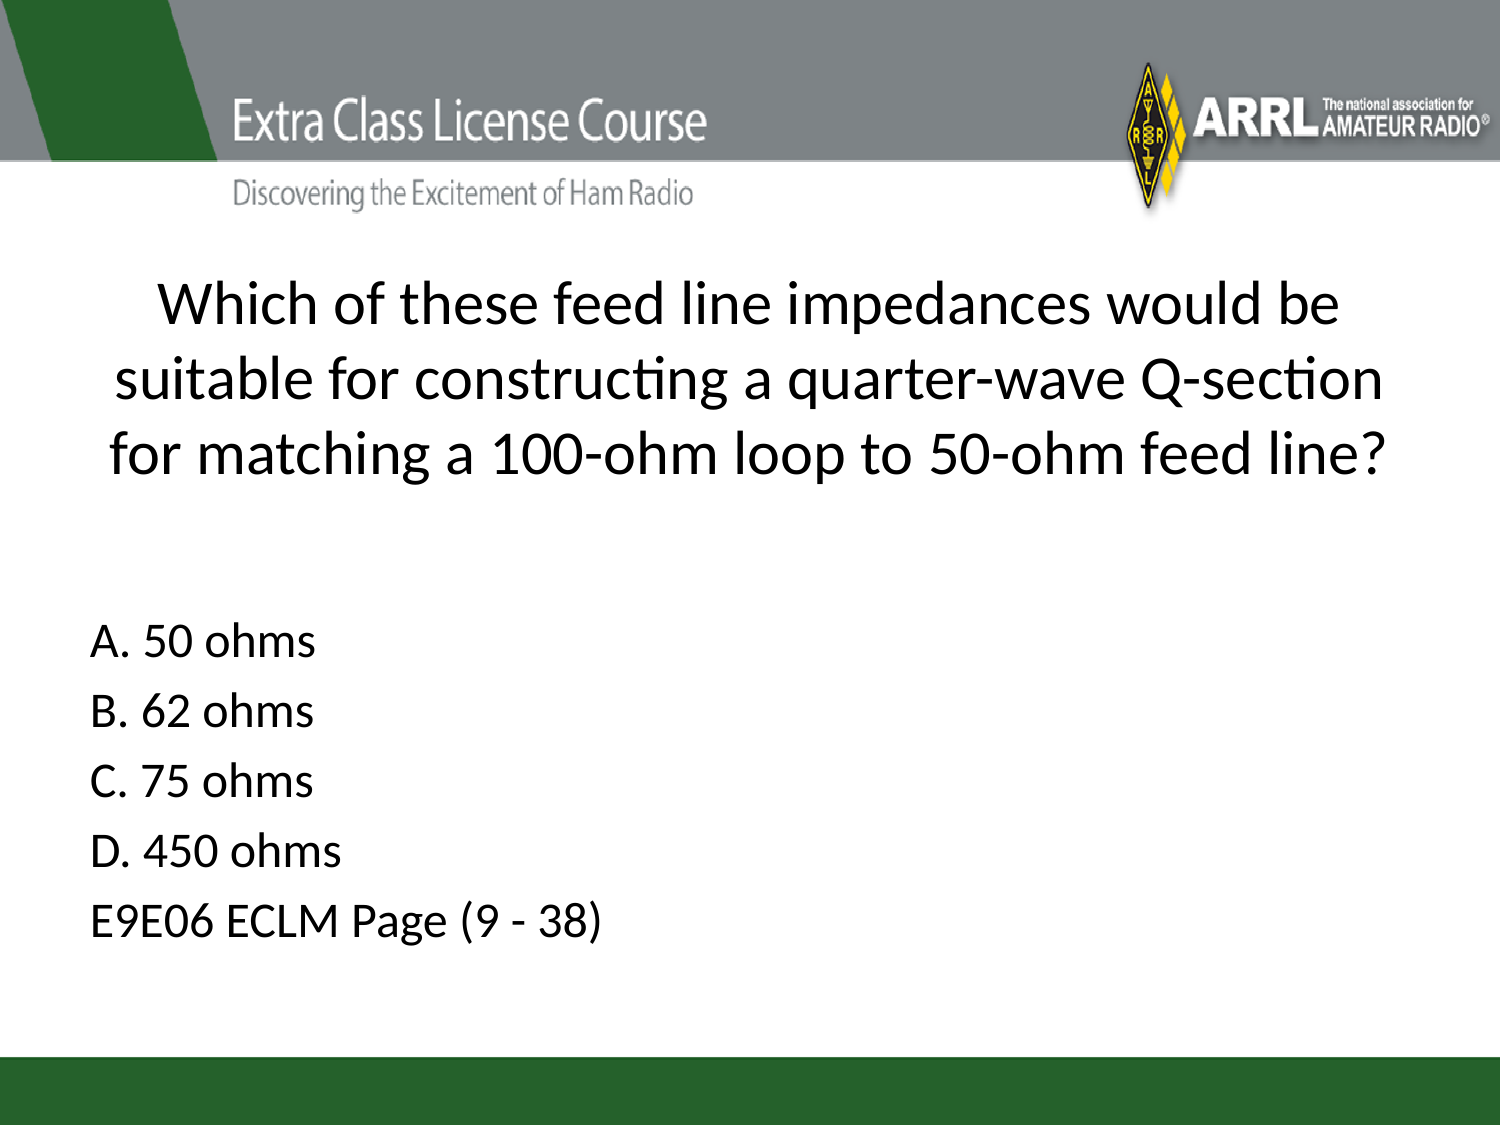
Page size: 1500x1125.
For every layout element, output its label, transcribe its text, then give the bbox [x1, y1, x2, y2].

list A. 50 ohms B. 62 ohms C. 75 ohms D. 450 ohms E9E06 ECLM Page (9 - 38) [75, 600, 1425, 988]
picture [0, 0, 1500, 1125]
title Which of these feed line impedances would be suitable for constructing a quarter-wave Q-section for matching a 100-ohm loop to 50-ohm feed line? [75, 254, 1425, 435]
